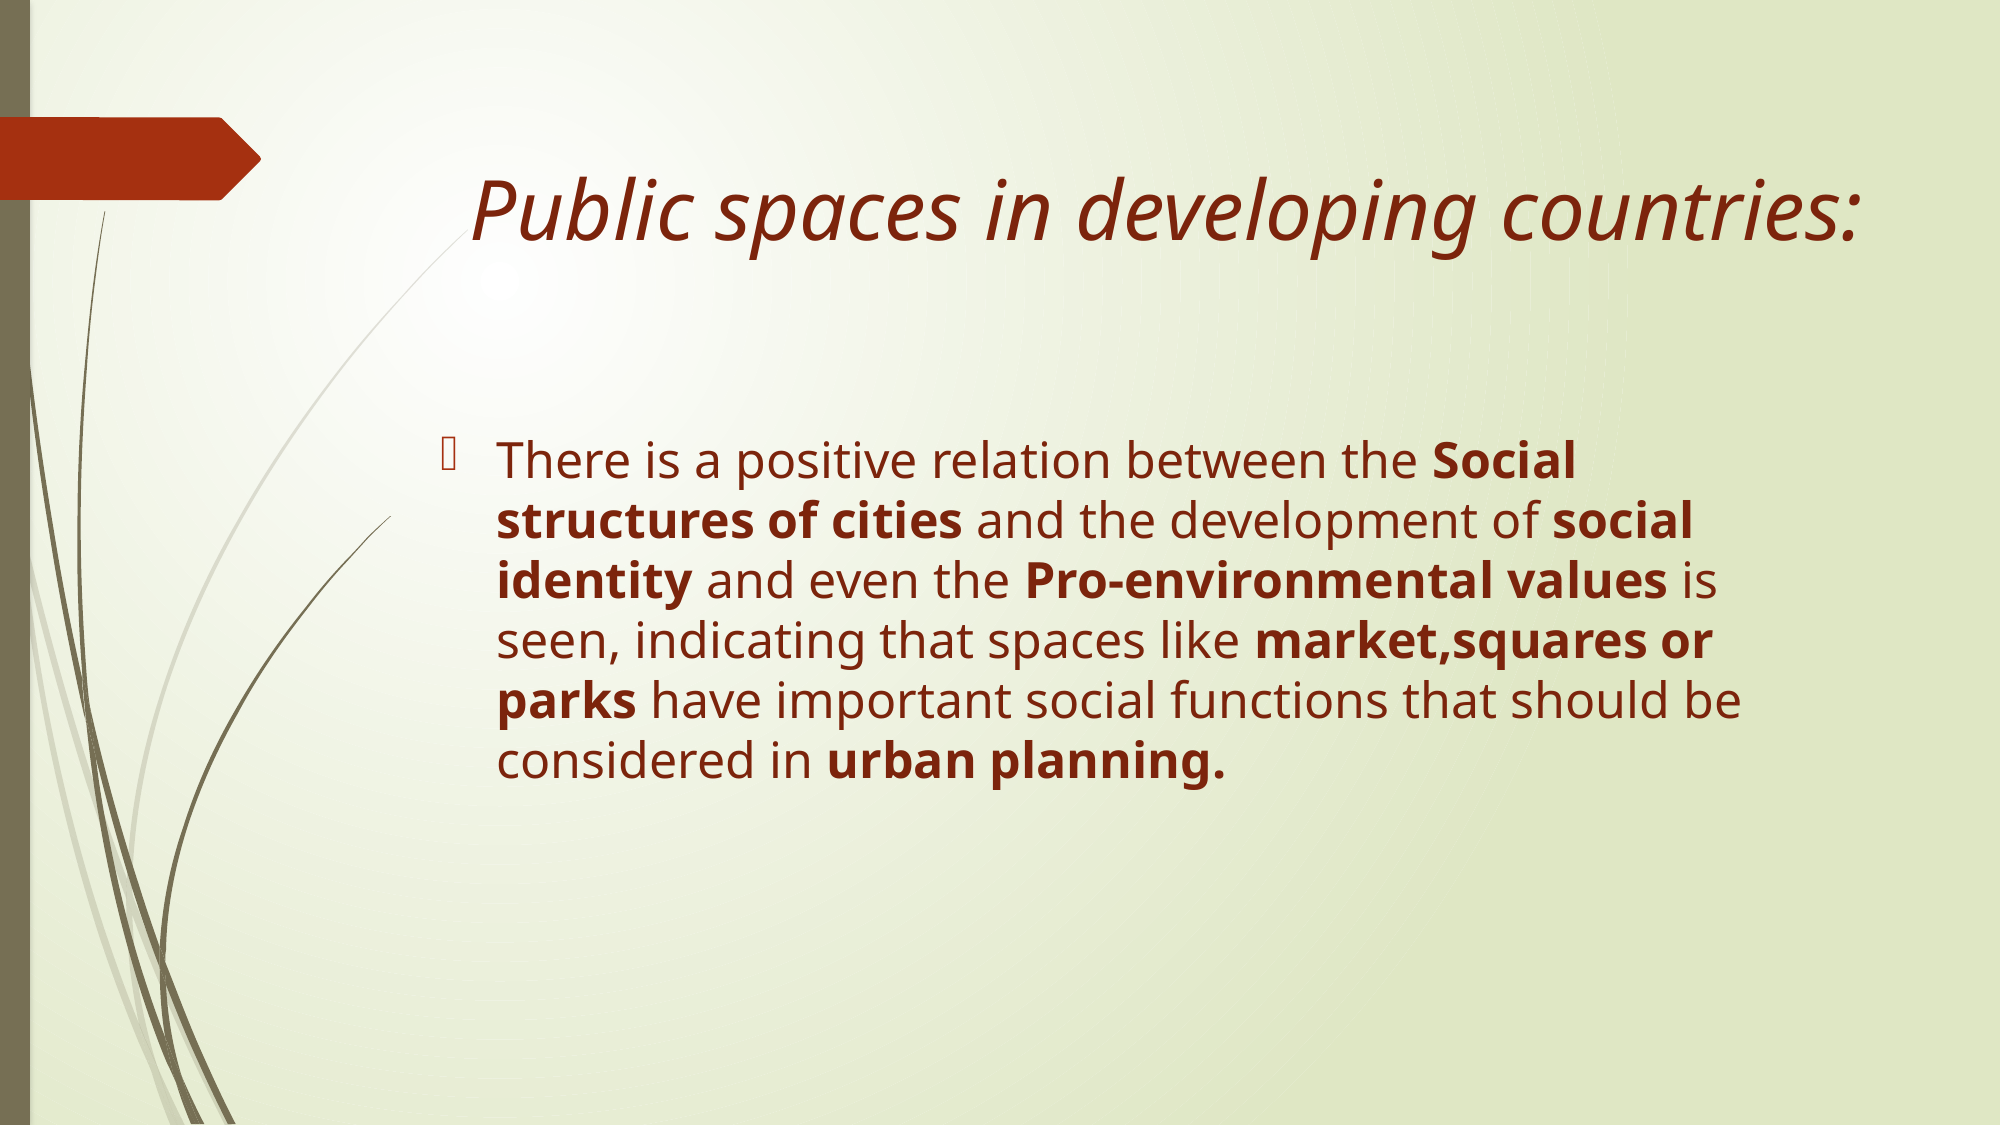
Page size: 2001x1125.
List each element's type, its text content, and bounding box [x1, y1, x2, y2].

list There is a positive relation between the Social structures of cities and the development of social identity and even the Pro-environmental values is seen, indicating that spaces like market,squares or parks have important social functions that should be considered in urban planning. [425, 340, 1759, 960]
title Public spaces in developing countries: [454, 149, 1917, 360]
